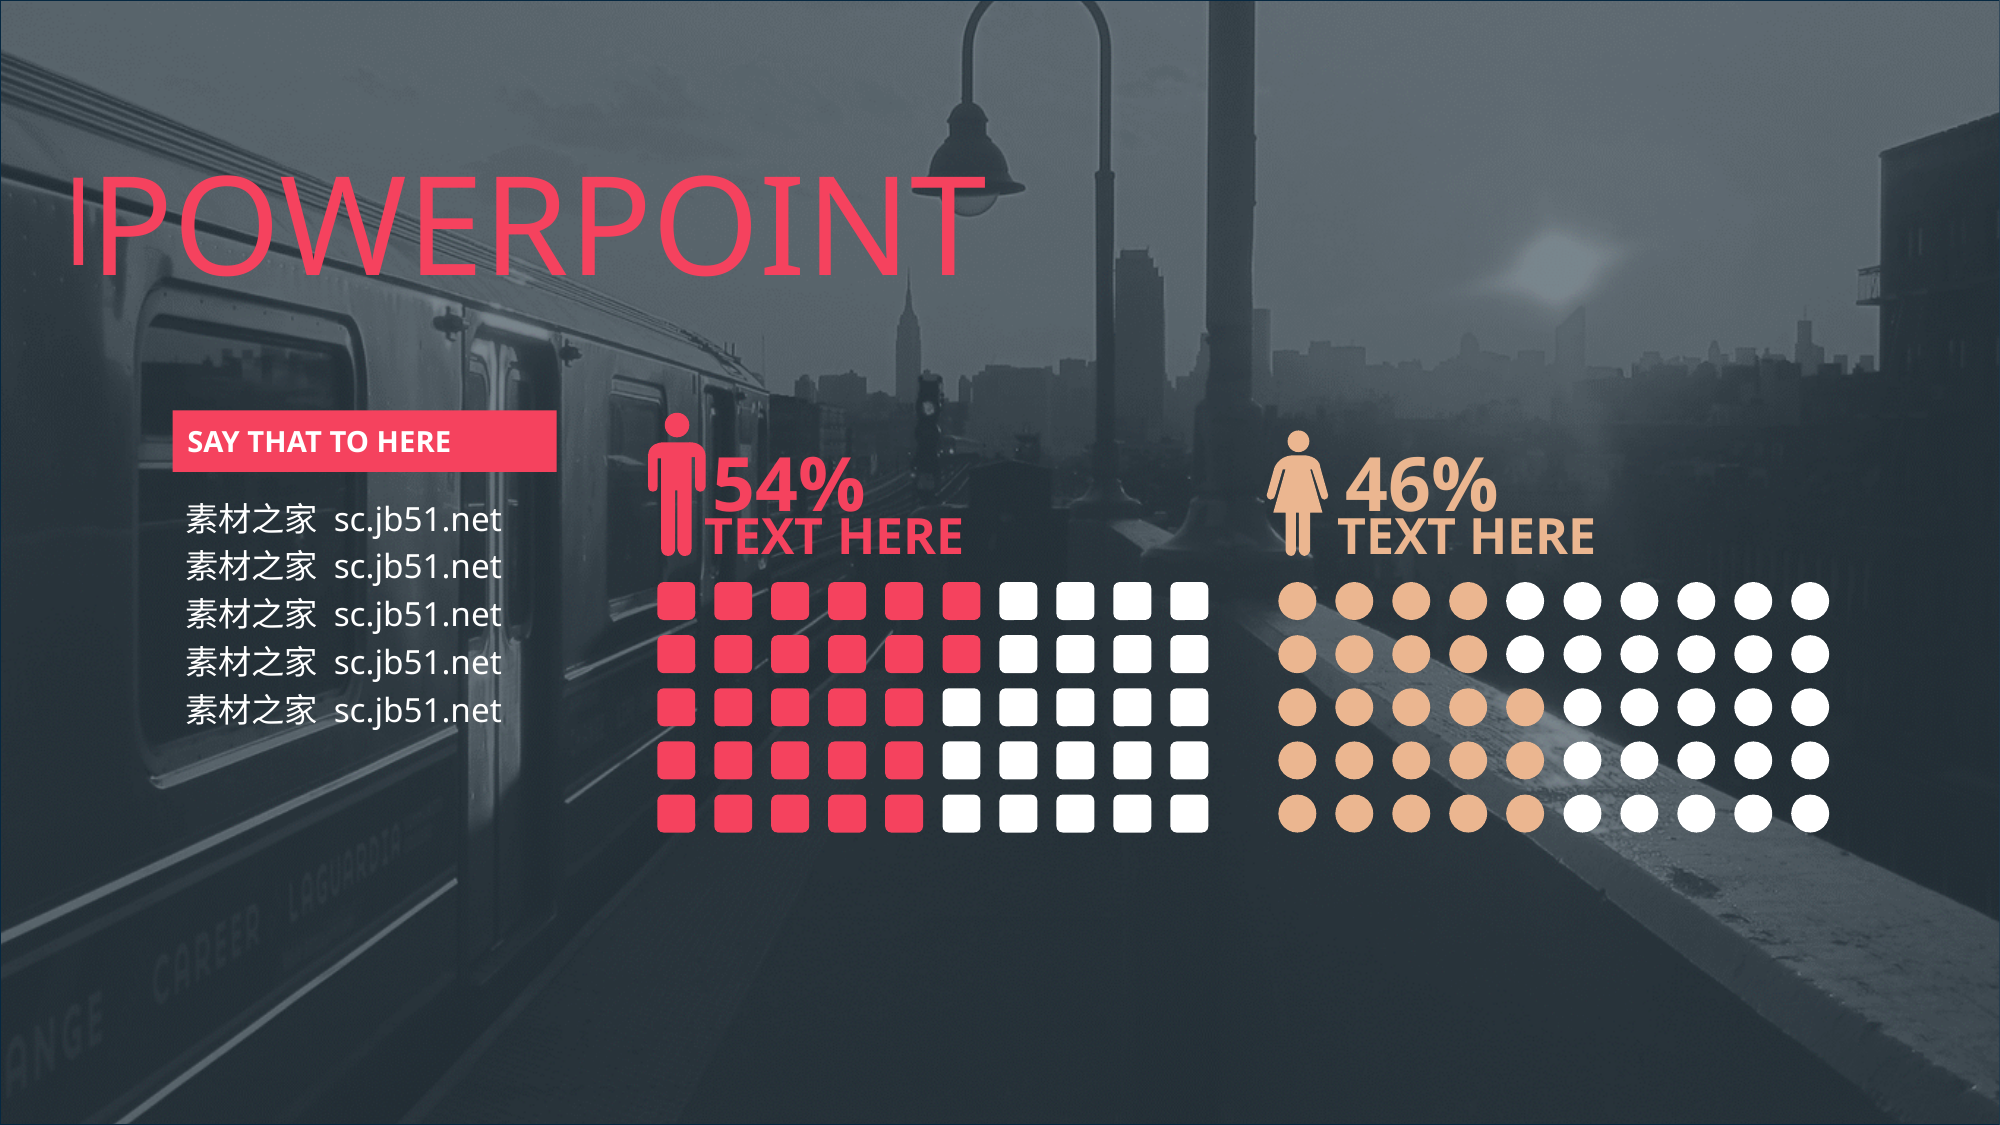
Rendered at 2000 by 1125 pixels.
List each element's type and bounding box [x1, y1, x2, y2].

text_box [657, 581, 1209, 833]
picture [0, 0, 2000, 1125]
text_box [1266, 430, 1329, 557]
text_box [646, 412, 706, 557]
text_box [1278, 581, 1830, 833]
